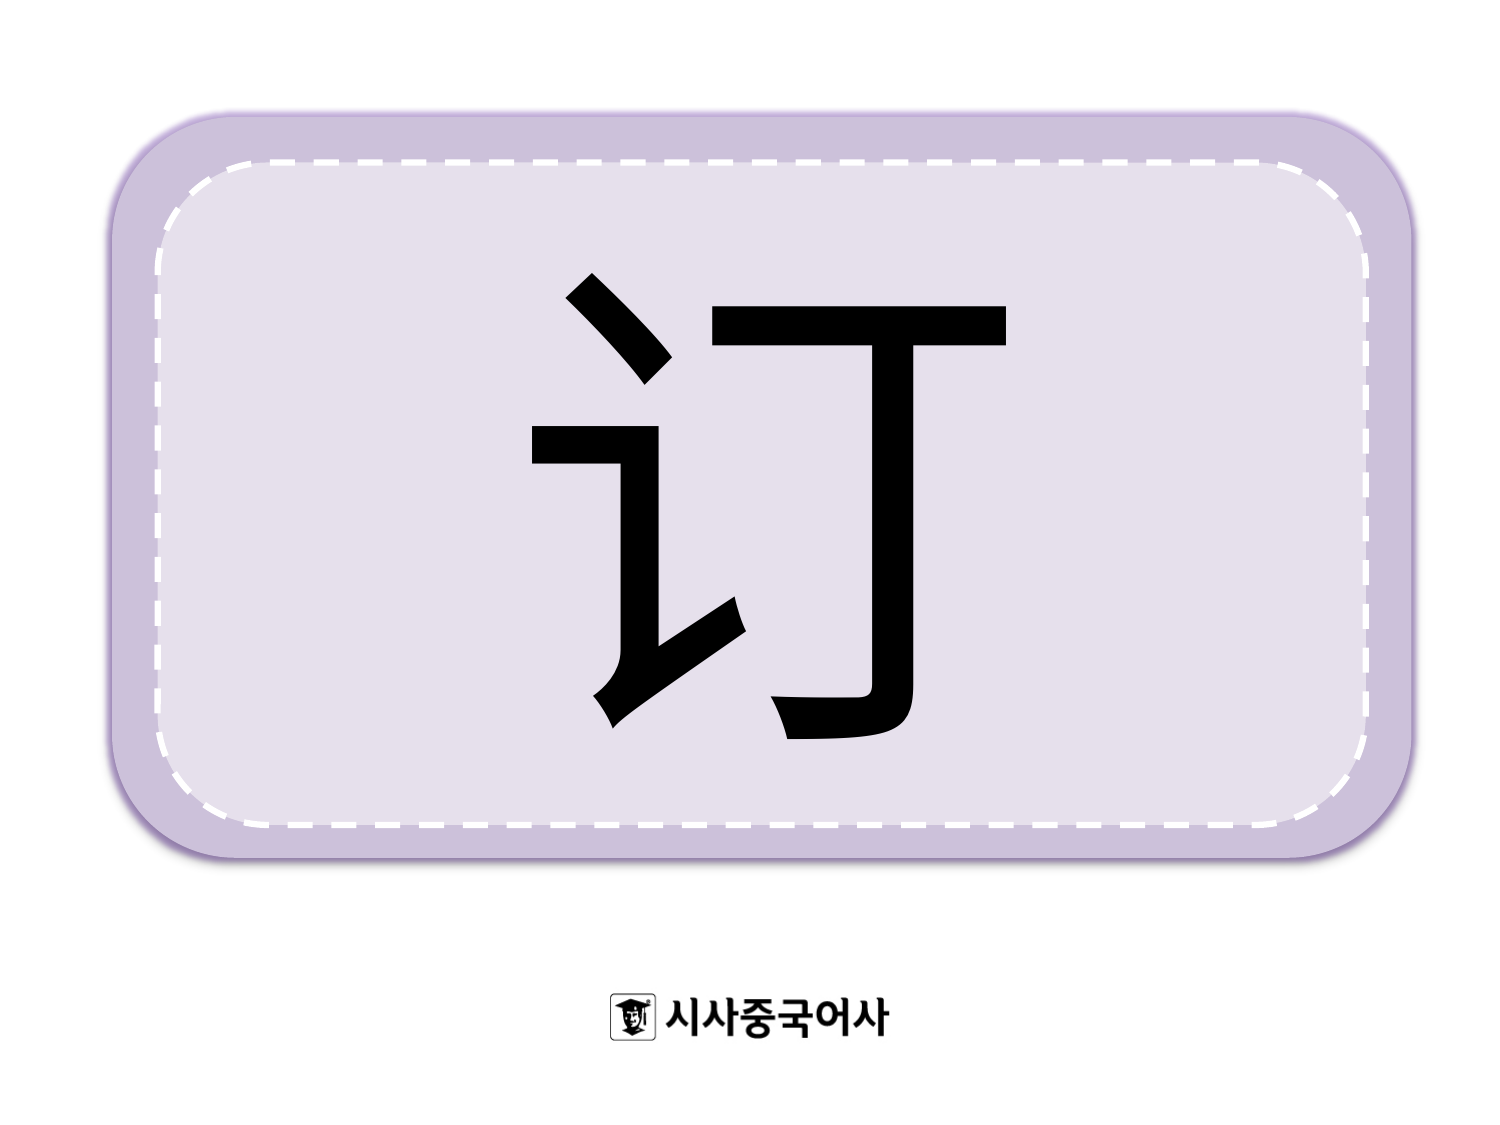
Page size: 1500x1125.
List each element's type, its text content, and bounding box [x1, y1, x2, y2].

picture [602, 987, 898, 1047]
text_box 订 [162, 160, 1371, 824]
